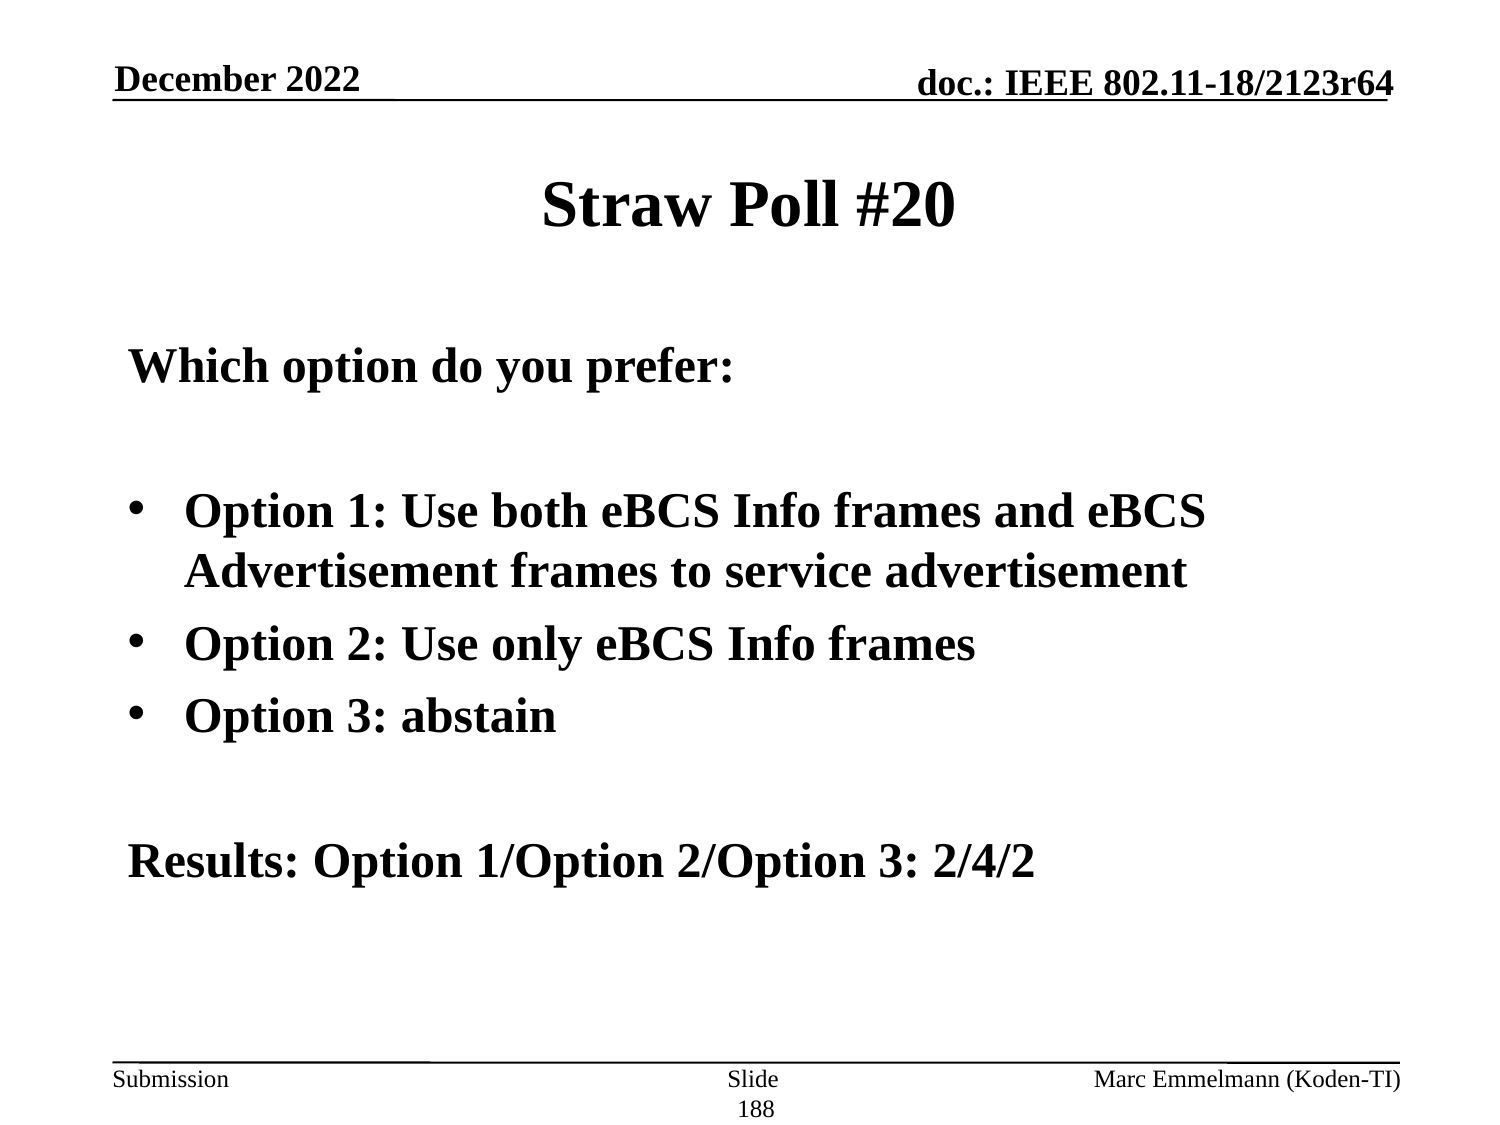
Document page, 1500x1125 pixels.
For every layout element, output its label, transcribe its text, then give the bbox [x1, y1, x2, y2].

title Straw Poll #20 [112, 112, 1388, 288]
footer Marc Emmelmann (Koden-TI) [878, 1061, 1402, 1093]
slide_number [114, 54, 423, 100]
slide_number Slide 188 [712, 1061, 800, 1123]
list Which option do you prefer: Option 1: Use both eBCS Info frames and eBCS Advertisement frames to service advertisement Option 2: Use only eBCS Info frames Option 3: abstain Results: Option 1/Option 2/Option 3: 2/4/2 [112, 324, 1388, 1000]
